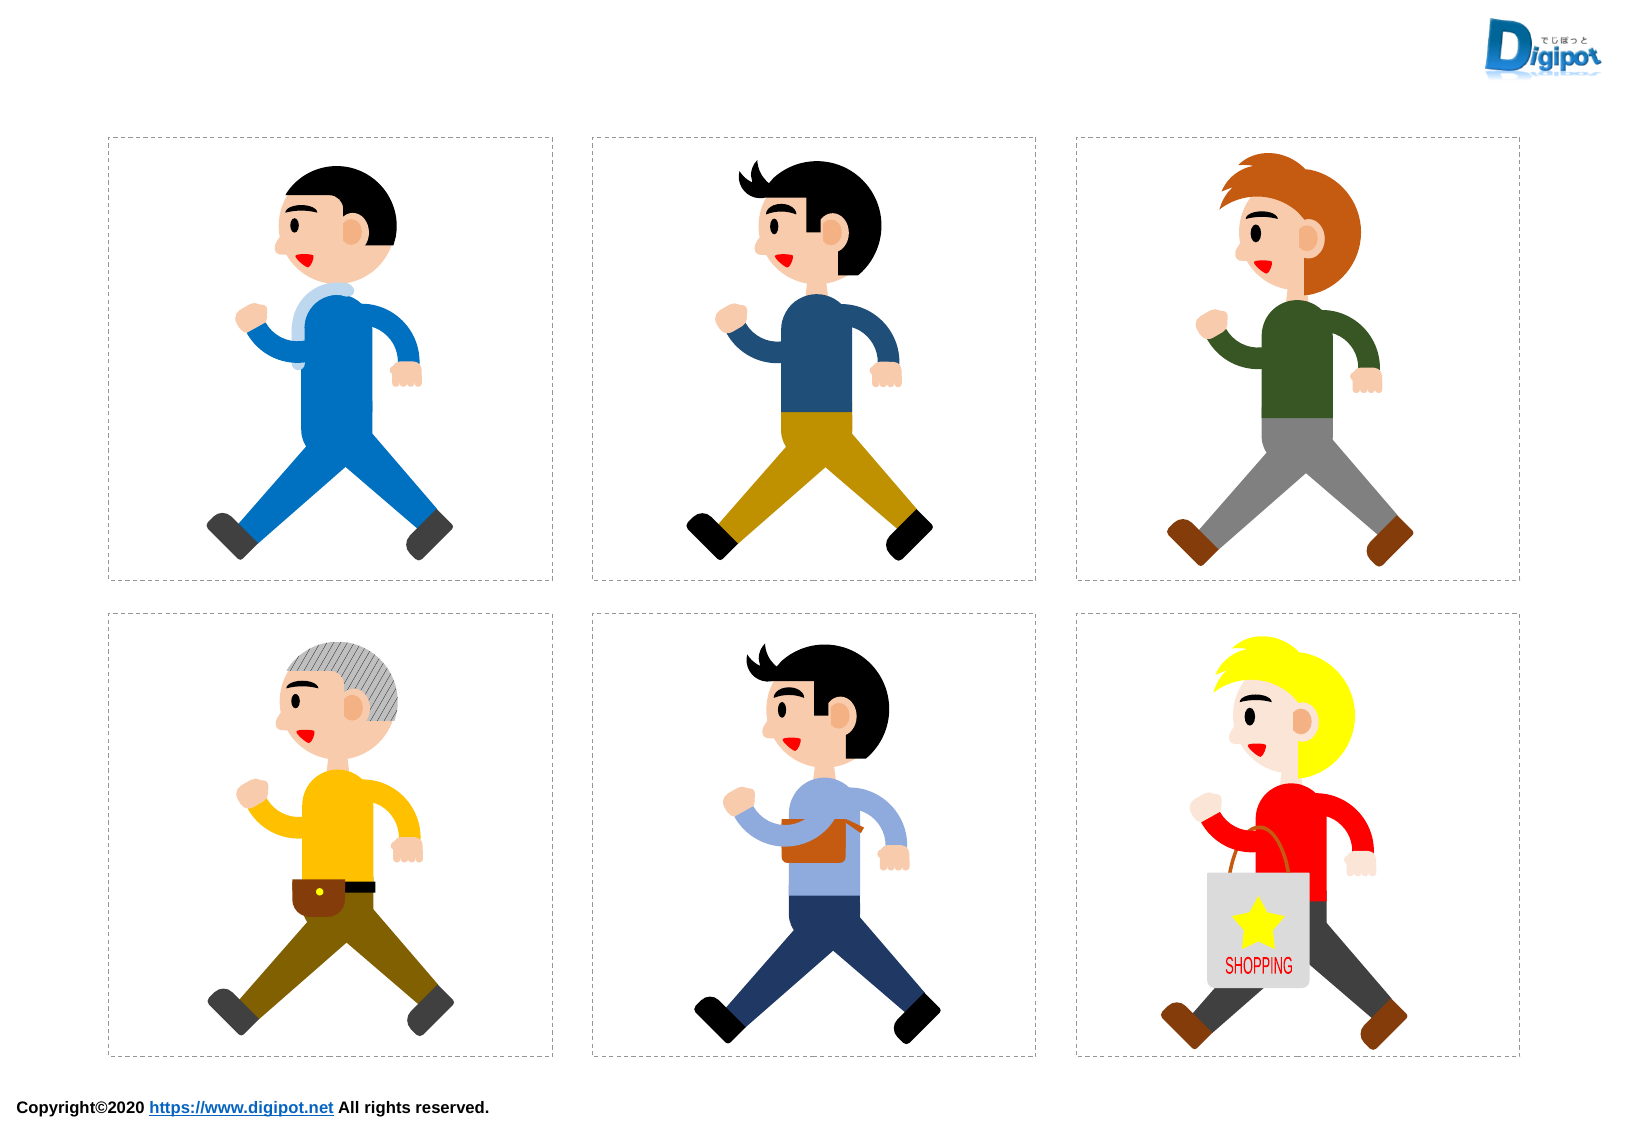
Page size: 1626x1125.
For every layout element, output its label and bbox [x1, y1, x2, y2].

text_box [1173, 636, 1408, 1049]
text_box [706, 643, 941, 1044]
text_box [219, 641, 454, 1036]
picture [1485, 18, 1602, 82]
text_box [218, 165, 453, 560]
text_box [1179, 152, 1414, 566]
text_box [698, 160, 933, 560]
